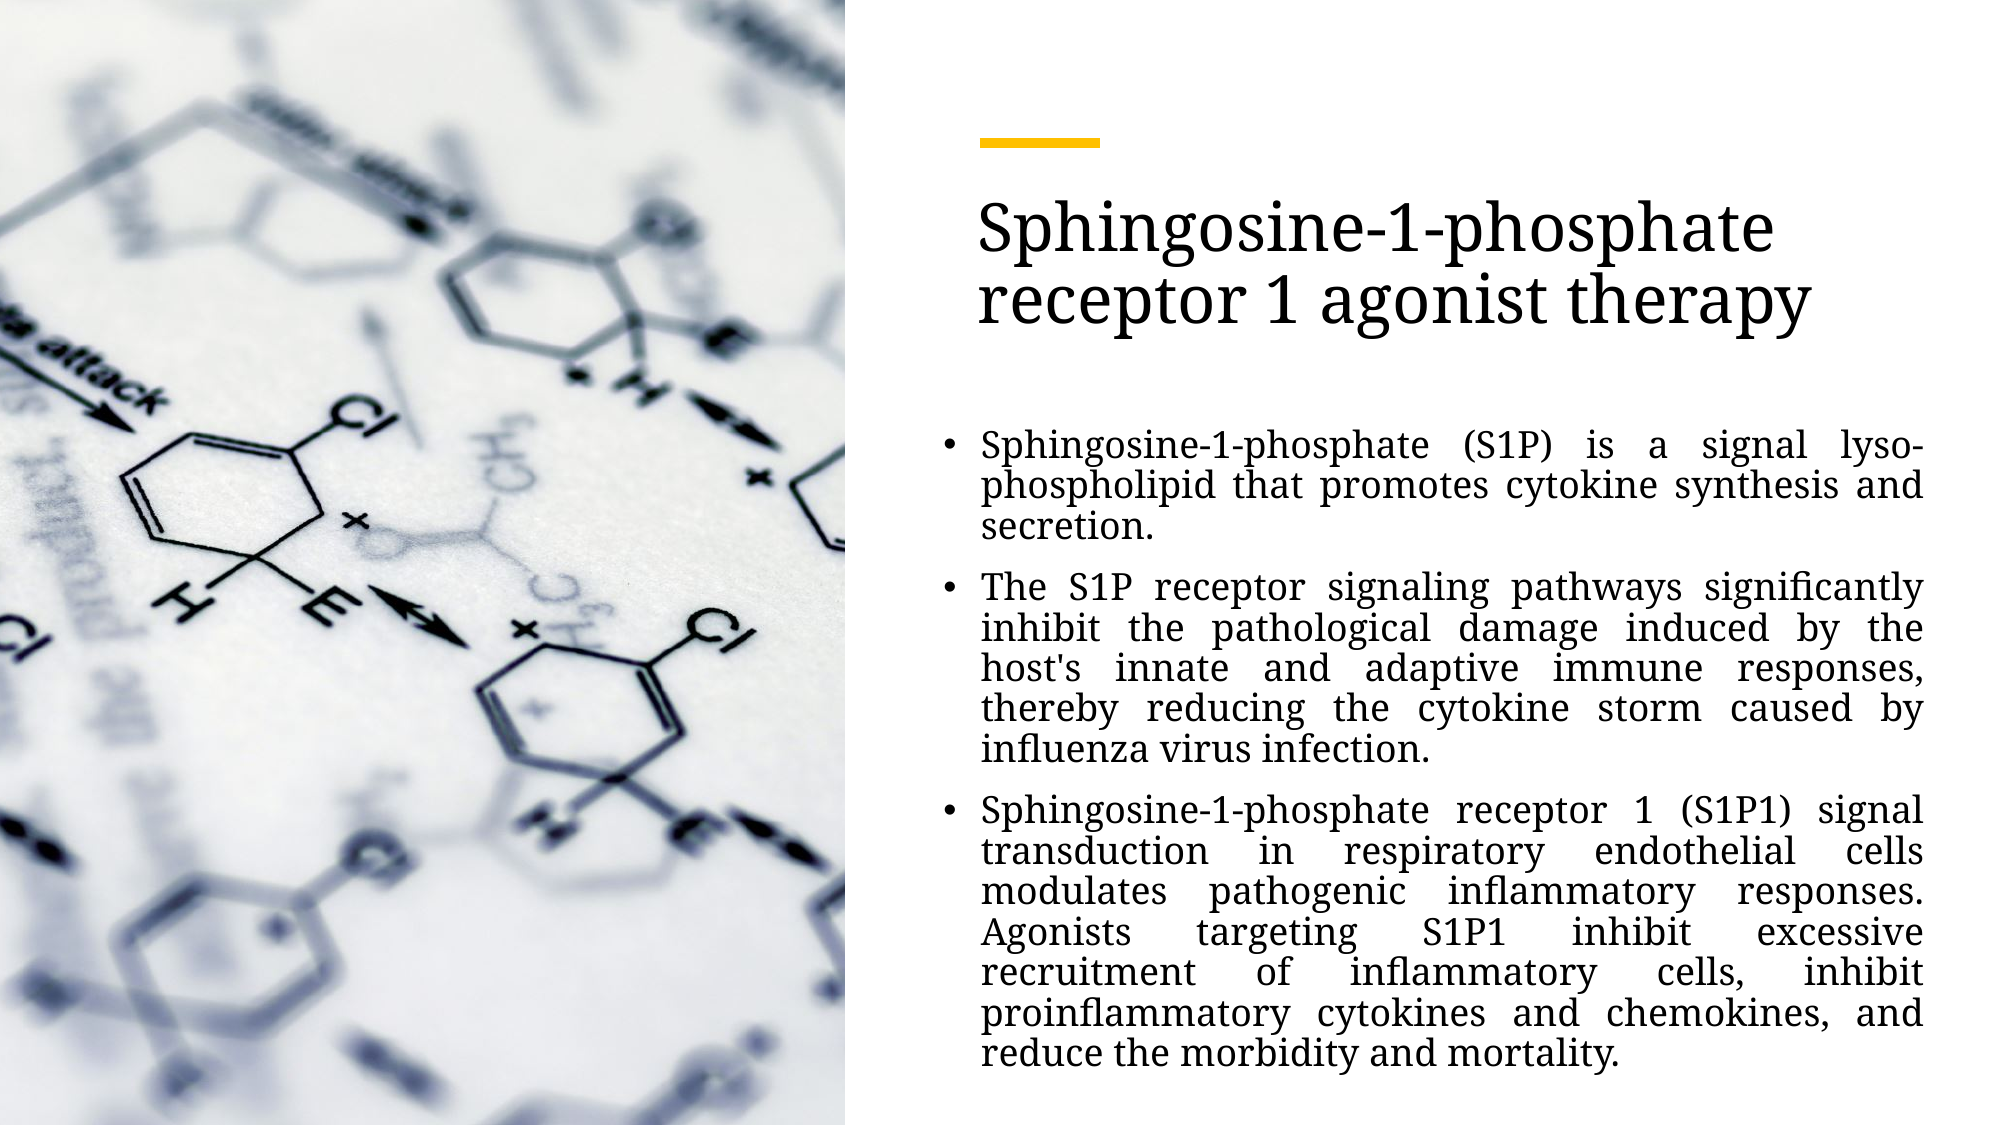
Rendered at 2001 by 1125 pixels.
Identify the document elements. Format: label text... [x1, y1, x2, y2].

title Sphingosine-1-phosphate receptor 1 agonist therapy [962, 186, 1856, 417]
picture [0, 0, 845, 1125]
list Sphingosine-1-phosphate (S1P) is a signal lyso-phospholipid that promotes cytokine synthesis and secretion. The S1P receptor signaling pathways significantly inhibit the pathological damage induced by the host's innate and adaptive immune responses, thereby reducing the cytokine storm caused by influenza virus infection. Sphingosine-1-phosphate receptor 1 (S1P1) signal transduction in respiratory endothelial cells modulates pathogenic inflammatory responses. Agonists targeting S1P1 inhibit excessive recruitment of inflammatory cells, inhibit proinflammatory cytokines and chemokines, and reduce the morbidity and mortality. [928, 418, 1940, 1095]
